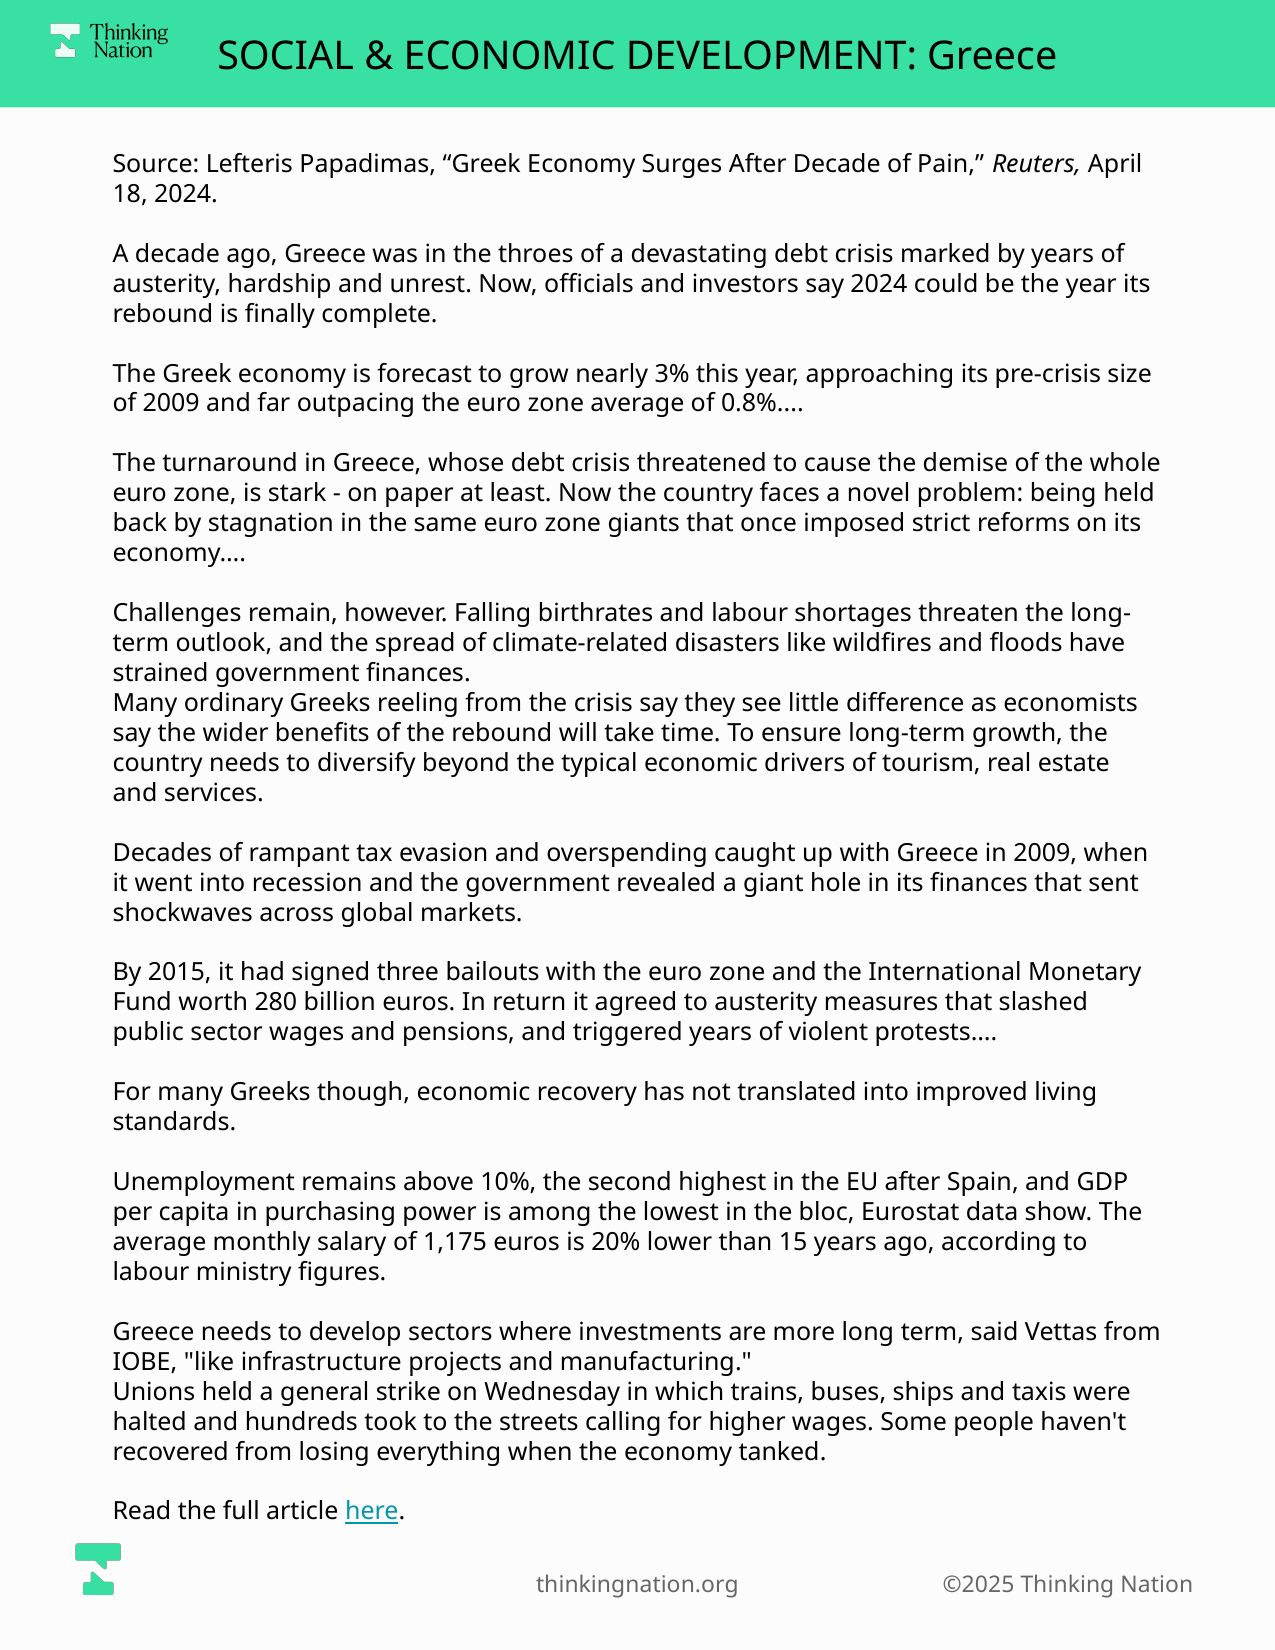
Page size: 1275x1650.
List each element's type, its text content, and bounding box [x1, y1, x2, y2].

text_box SOCIAL & ECONOMIC DEVELOPMENT: Greece [0, 0, 1275, 108]
text_box Source: Lefteris Papadimas, “Greek Economy Surges After Decade of Pain,” Reuters, April 18, 2024. A decade ago, Greece was in the throes of a devastating debt crisis marked by years of austerity, hardship and unrest. Now, officials and investors say 2024 could be the year its rebound is finally complete. The Greek economy is forecast to grow nearly 3% this year, approaching its pre-crisis size of 2009 and far outpacing the euro zone average of 0.8%.... The turnaround in Greece, whose debt crisis threatened to cause the demise of the whole euro zone, is stark - on paper at least. Now the country faces a novel problem: being held back by stagnation in the same euro zone giants that once imposed strict reforms on its economy…. Challenges remain, however. Falling birthrates and labour shortages threaten the long-term outlook, and the spread of climate-related disasters like wildfires and floods have strained government finances. Many ordinary Greeks reeling from the crisis say they see little difference as economists say the wider benefits of the rebound will take time. To ensure long-term growth, the country needs to diversify beyond the typical economic drivers of tourism, real estate and services. Decades of rampant tax evasion and overspending caught up with Greece in 2009, when it went into recession and the government revealed a giant hole in its finances that sent shockwaves across global markets. By 2015, it had signed three bailouts with the euro zone and the International Monetary Fund worth 280 billion euros. In return it agreed to austerity measures that slashed public sector wages and pensions, and triggered years of violent protests…. For many Greeks though, economic recovery has not translated into improved living standards. Unemployment remains above 10%, the second highest in the EU after Spain, and GDP per capita in purchasing power is among the lowest in the bloc, Eurostat data show. The average monthly salary of 1,175 euros is 20% lower than 15 years ago, according to labour ministry figures. Greece needs to develop sectors where investments are more long term, said Vettas from IOBE, "like infrastructure projects and manufacturing." Unions held a general strike on Wednesday in which trains, buses, ships and taxis were halted and hundreds took to the streets calling for higher wages. Some people haven't recovered from losing everything when the economy tanked. Read the full article here. [97, 132, 1178, 1574]
text_box ©2025 Thinking Nation [907, 1553, 1210, 1605]
picture [62, 1533, 134, 1605]
picture [36, 12, 172, 69]
text_box thinkingnation.org [486, 1574, 789, 1605]
